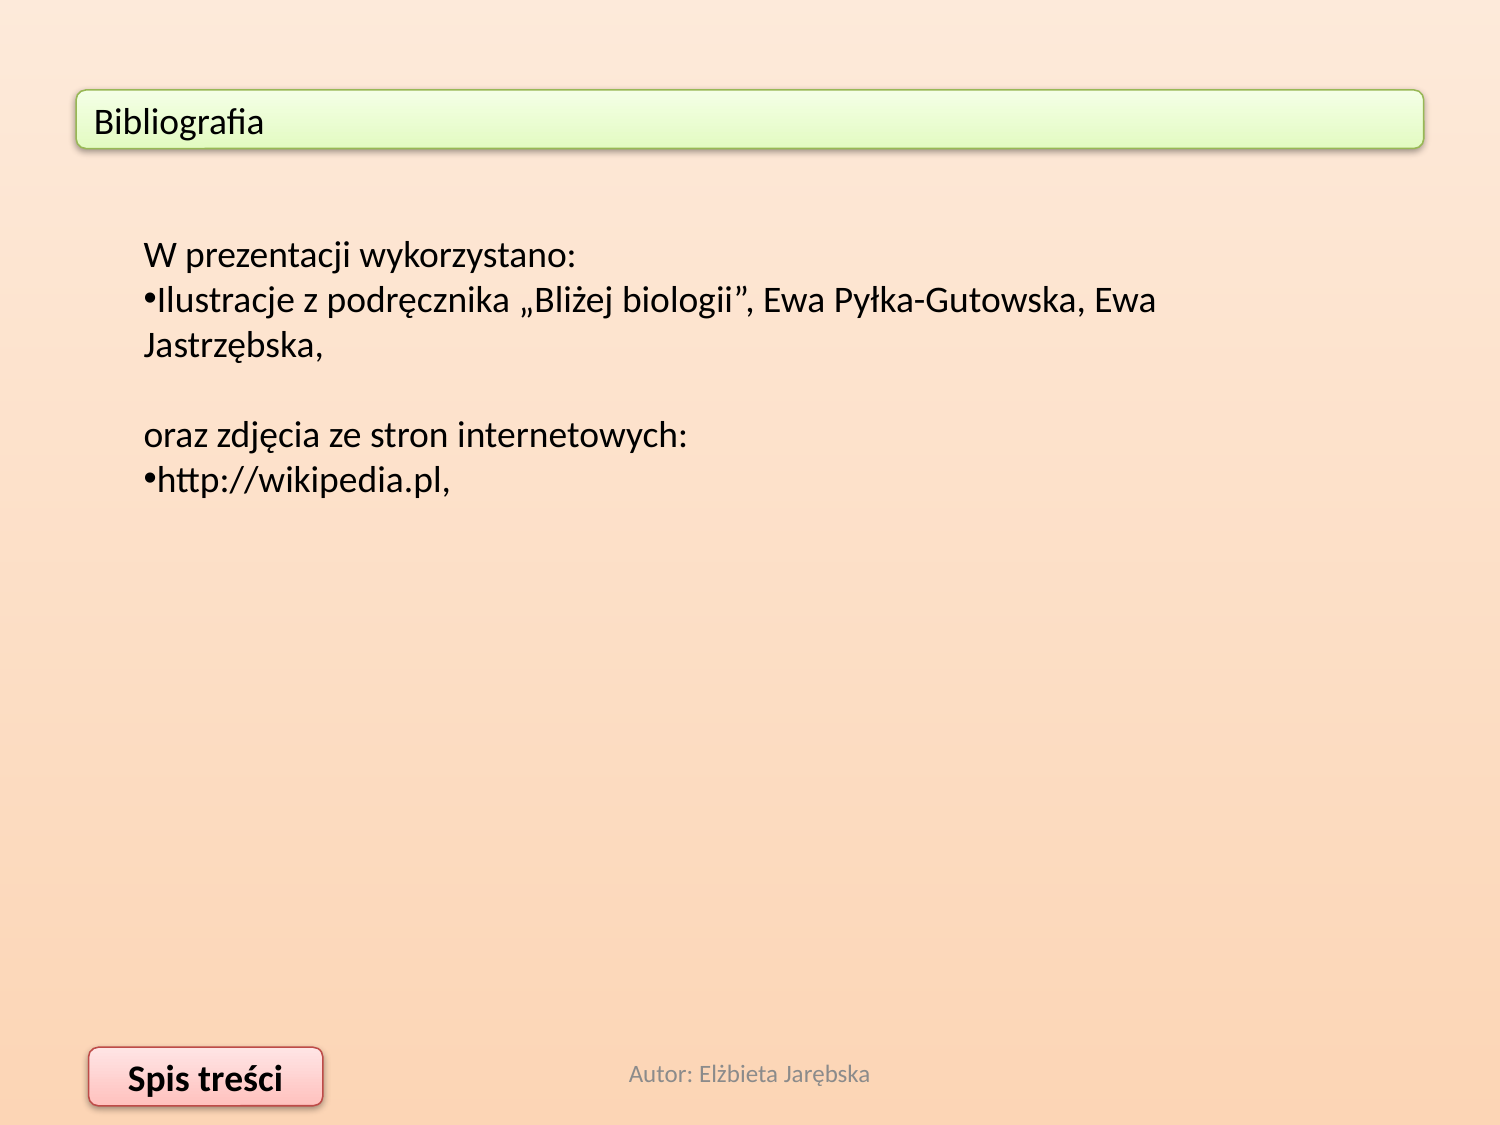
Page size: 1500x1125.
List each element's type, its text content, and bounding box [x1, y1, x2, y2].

text_box Bibliografia [75, 89, 1425, 150]
text_box W prezentacji wykorzystano: Ilustracje z podręcznika „Bliżej biologii”, Ewa Pyłka-Gutowska, Ewa Jastrzębska, oraz zdjęcia ze stron internetowych: http://wikipedia.pl, [128, 222, 1207, 643]
text_box Spis treści [87, 1046, 324, 1107]
footer Autor: Elżbieta Jarębska [512, 1042, 988, 1103]
